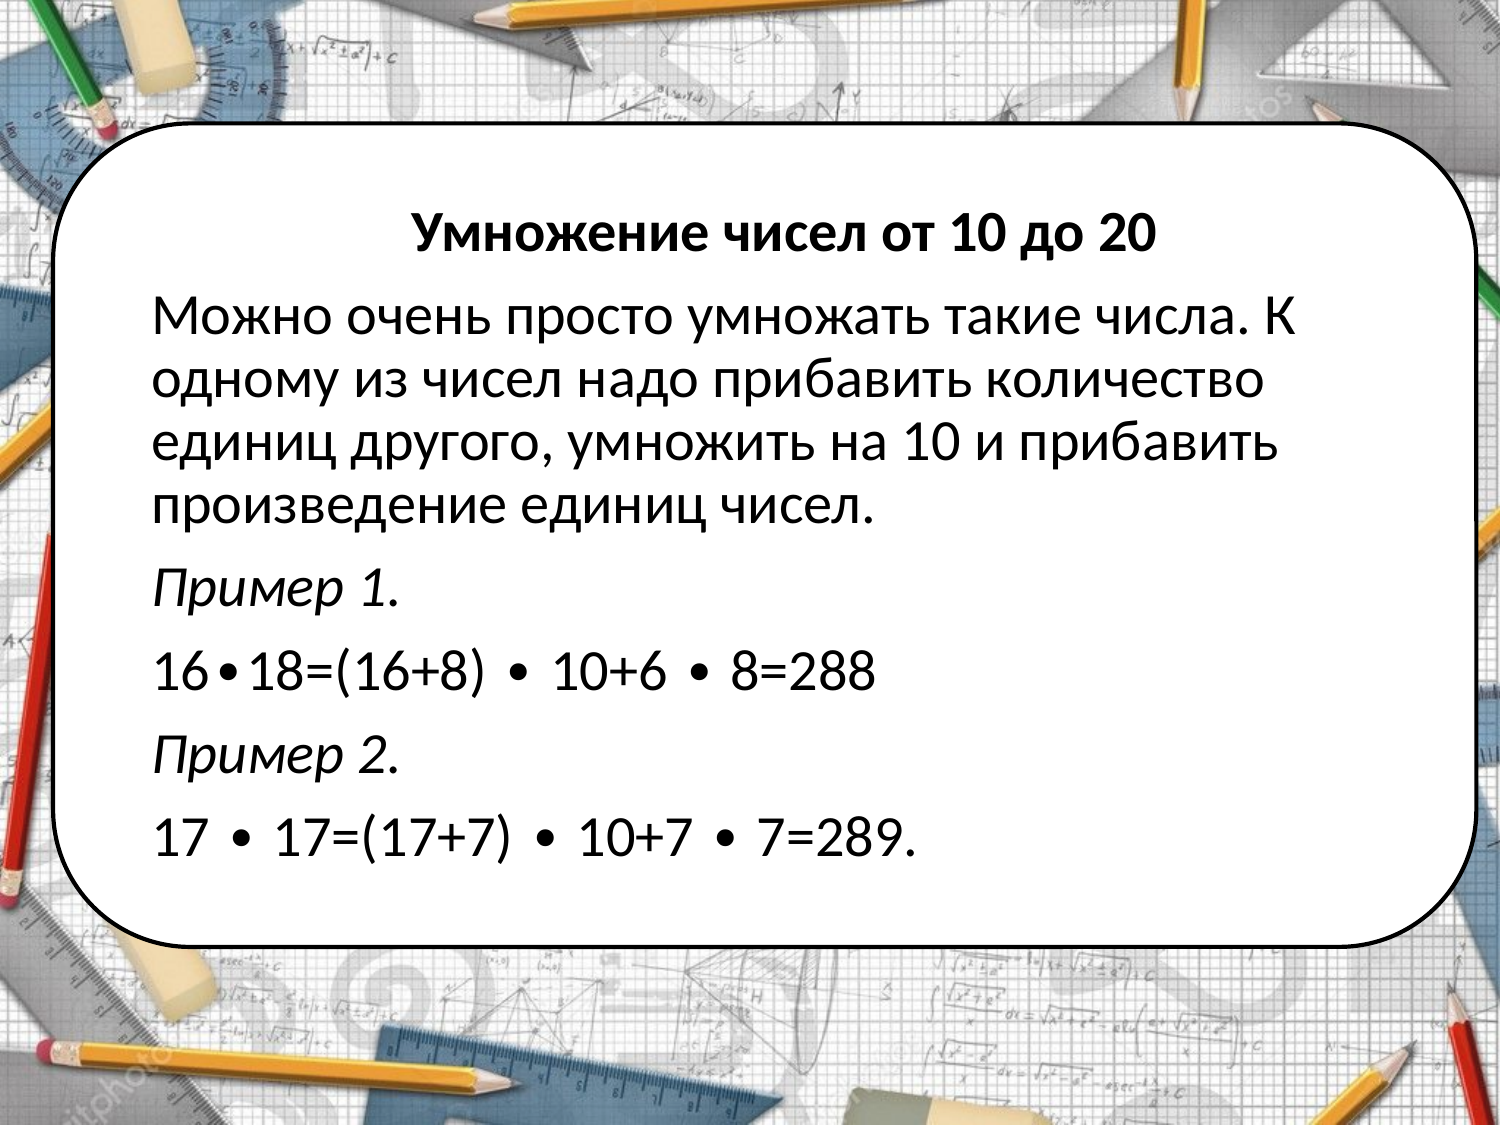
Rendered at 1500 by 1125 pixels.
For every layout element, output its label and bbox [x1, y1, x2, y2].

picture [0, 0, 1500, 1125]
text_box [52, 89, 1477, 988]
